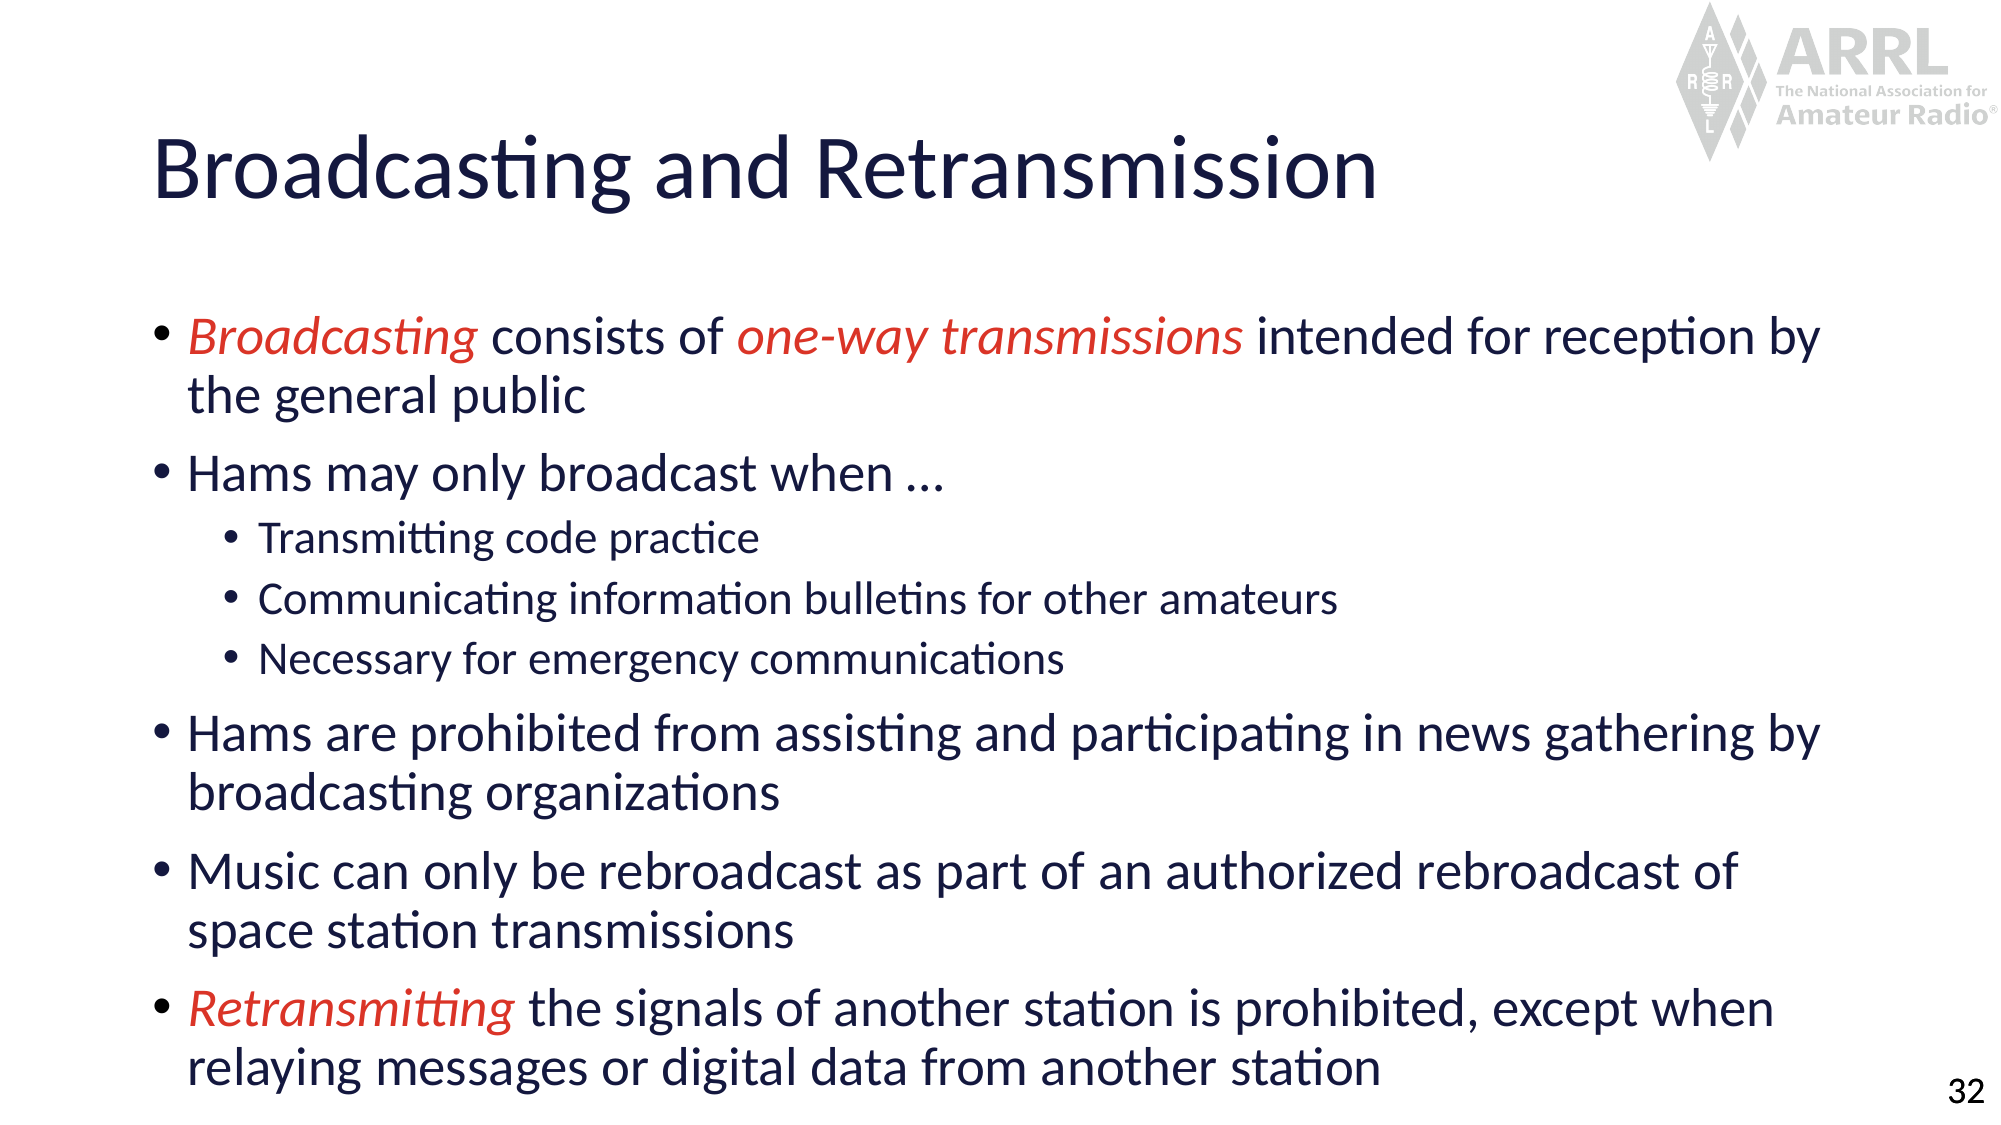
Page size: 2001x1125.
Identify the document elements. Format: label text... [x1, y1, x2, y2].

list Broadcasting consists of one-way transmissions intended for reception by the general public Hams may only broadcast when … Transmitting code practice Communicating information bulletins for other amateurs Necessary for emergency communications Hams are prohibited from assisting and participating in news gathering by broadcasting organizations Music can only be rebroadcast as part of an authorized rebroadcast of space station transmissions Retransmitting the signals of another station is prohibited, except when relaying messages or digital data from another station [137, 299, 1863, 1106]
title Broadcasting and Retransmission [137, 59, 1863, 278]
picture [1674, 0, 2000, 164]
